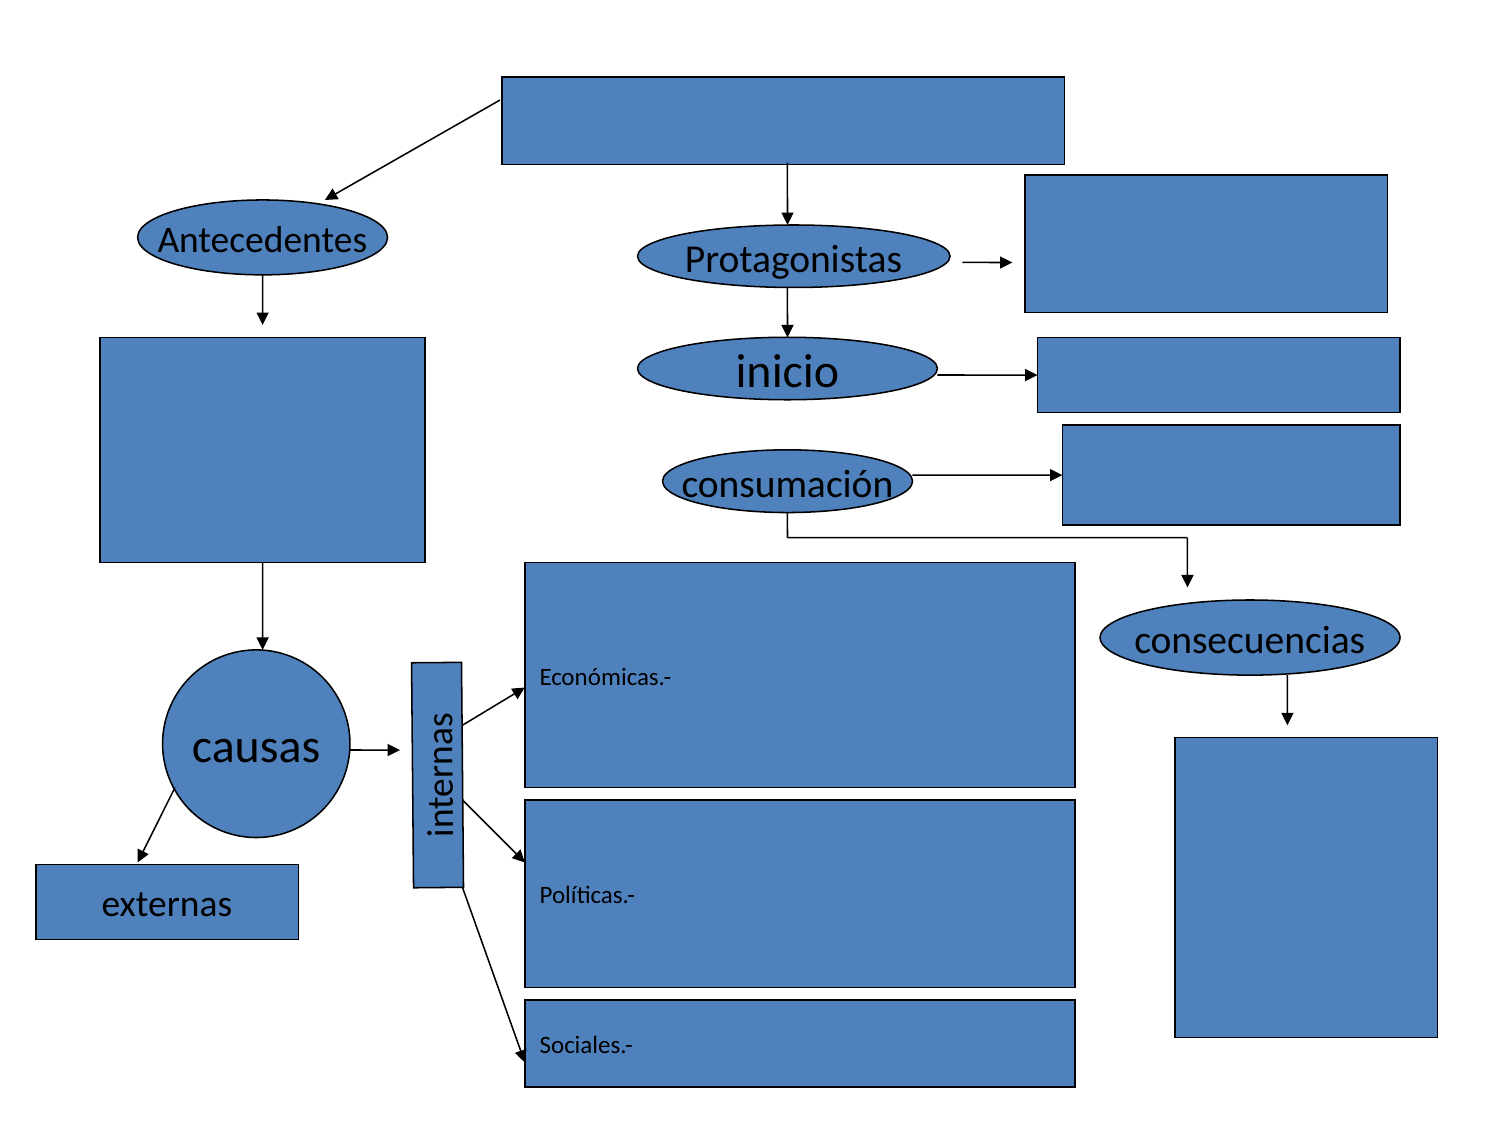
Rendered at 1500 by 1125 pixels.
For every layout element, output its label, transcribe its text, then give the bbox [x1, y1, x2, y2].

text_box Económicas.- [524, 562, 1075, 788]
text_box internas [411, 662, 464, 888]
text_box [937, 368, 1037, 382]
text_box [781, 162, 794, 225]
text_box [912, 468, 1063, 482]
text_box [1175, 737, 1438, 1038]
text_box [502, 76, 1065, 165]
text_box inicio [637, 337, 938, 400]
text_box causas [162, 649, 350, 838]
text_box [137, 787, 176, 863]
text_box Antecedentes [137, 199, 388, 275]
text_box Protagonistas [637, 224, 951, 288]
text_box externas [35, 864, 299, 940]
text_box [99, 337, 425, 563]
text_box [462, 887, 527, 1063]
text_box [781, 287, 794, 338]
text_box [462, 687, 525, 726]
text_box consumación [662, 449, 913, 513]
text_box [1281, 675, 1294, 726]
text_box [962, 256, 1013, 269]
text_box [1062, 425, 1400, 525]
text_box [24, 874, 263, 950]
text_box [256, 274, 269, 325]
text_box [349, 743, 400, 757]
text_box [256, 563, 269, 650]
text_box consecuencias [1100, 600, 1401, 676]
text_box Sociales.- [524, 1000, 1075, 1088]
text_box [324, 100, 500, 200]
text_box [1025, 174, 1388, 313]
text_box [1181, 537, 1194, 588]
text_box Políticas.- [524, 800, 1075, 988]
text_box [462, 799, 525, 863]
text_box [1037, 337, 1400, 413]
